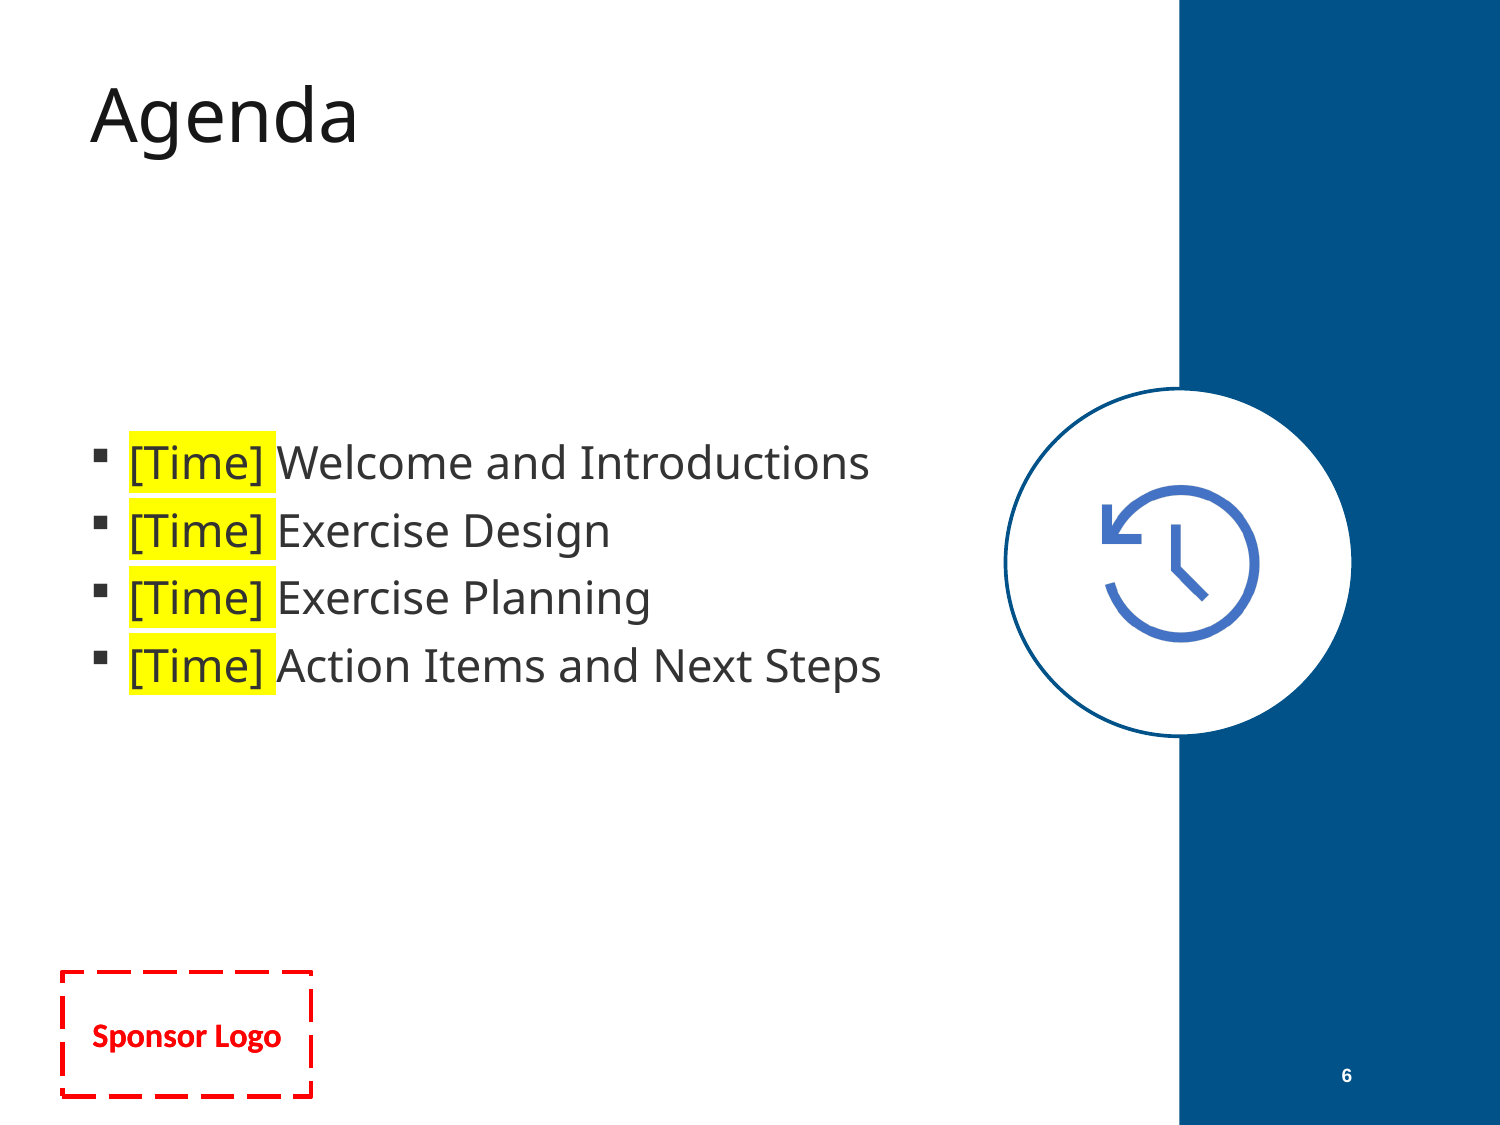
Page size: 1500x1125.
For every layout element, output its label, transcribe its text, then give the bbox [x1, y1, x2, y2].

title Agenda [75, 62, 1058, 163]
picture [1086, 469, 1275, 658]
slide_number 6 [1242, 1052, 1368, 1098]
text_box [1177, 0, 1500, 1125]
list [Time] Welcome and Introductions [Time] Exercise Design [Time] Exercise Planning [Time] Action Items and Next Steps [75, 251, 1087, 874]
text_box [1003, 386, 1356, 739]
